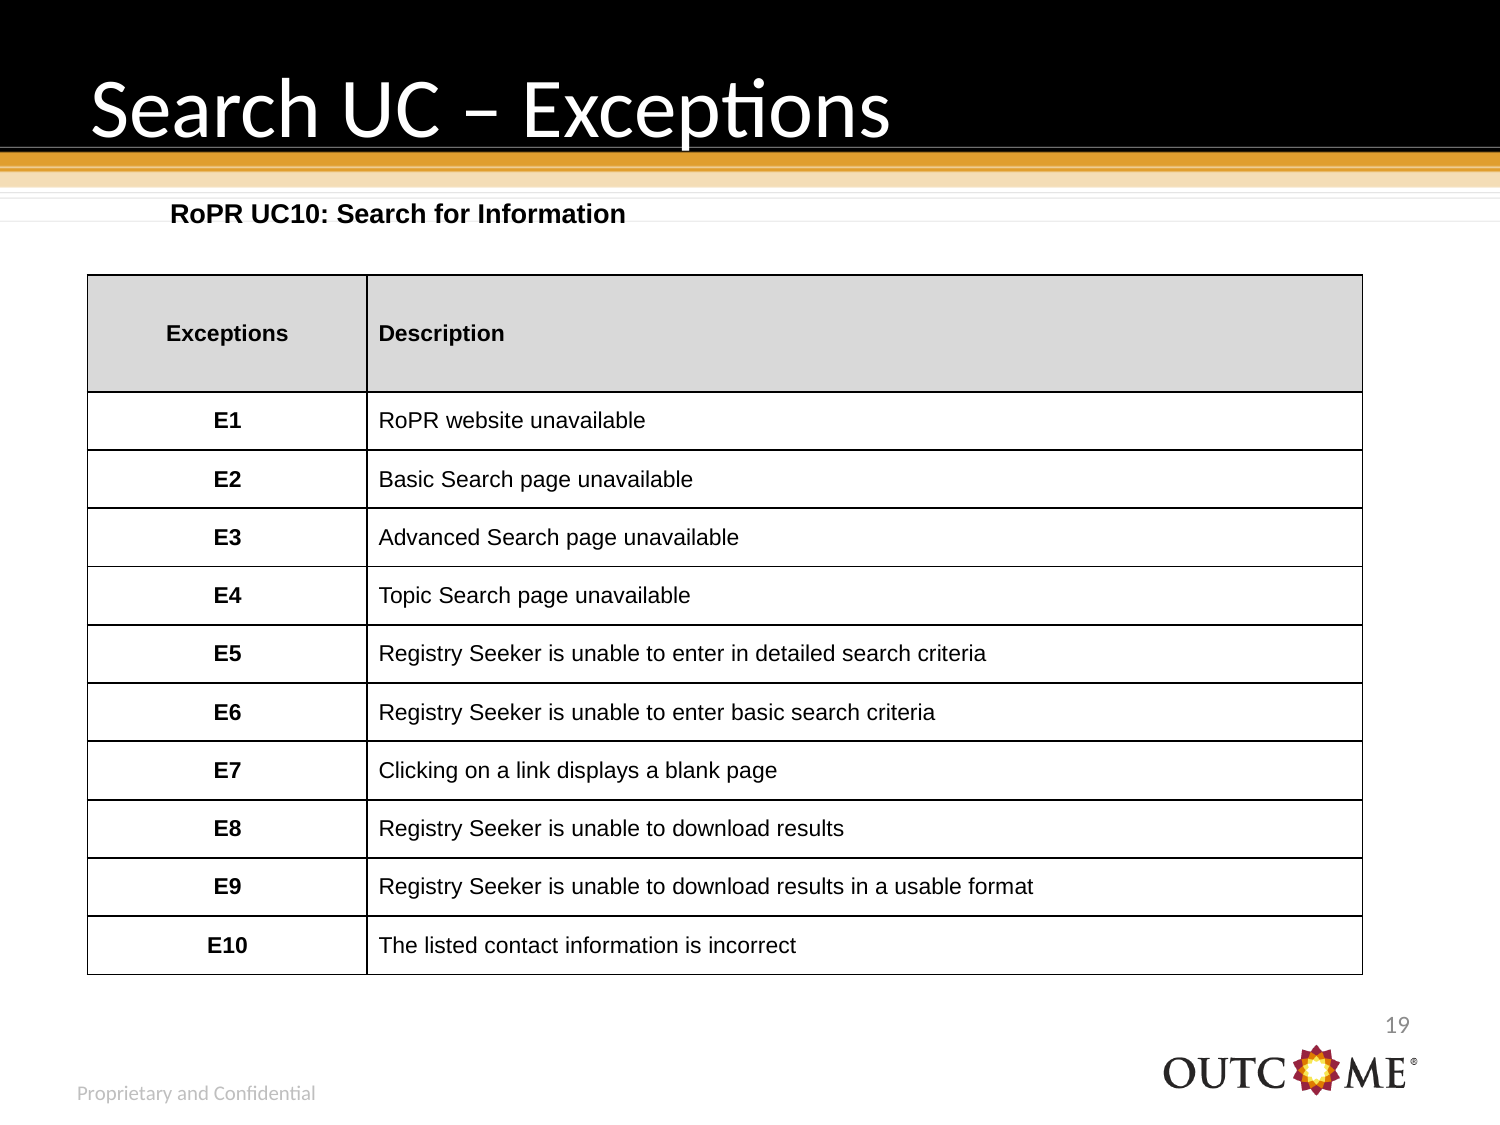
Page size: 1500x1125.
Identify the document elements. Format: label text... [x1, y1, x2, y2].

picture [0, 0, 1500, 223]
table_cell E9 [88, 859, 366, 915]
table_cell E4 [88, 567, 366, 624]
table_header Exceptions [88, 276, 366, 391]
table_cell E7 [88, 742, 366, 799]
table_cell The listed contact information is incorrect [368, 917, 1362, 974]
title Search UC – Exceptions [75, 45, 1425, 163]
table_cell Registry Seeker is unable to enter in detailed search criteria [368, 626, 1362, 682]
table_header Description [368, 276, 1362, 391]
table_cell Topic Search page unavailable [368, 567, 1362, 624]
table_cell E10 [88, 917, 366, 974]
table_cell E2 [88, 451, 366, 507]
table_cell Registry Seeker is unable to download results [368, 801, 1362, 857]
table_cell E3 [88, 509, 366, 566]
table_cell E5 [88, 626, 366, 682]
table_cell Basic Search page unavailable [368, 451, 1362, 507]
table_cell E8 [88, 801, 366, 857]
picture [1163, 1048, 1418, 1096]
table_cell Clicking on a link displays a blank page [368, 742, 1362, 799]
table_cell E1 [88, 393, 366, 449]
slide_number 18 [1074, 999, 1425, 1048]
text_box RoPR UC10: Search for Information [87, 175, 1425, 274]
table_cell Registry Seeker is unable to enter basic search criteria [368, 684, 1362, 740]
table_cell E6 [88, 684, 366, 740]
table_cell Advanced Search page unavailable [368, 509, 1362, 566]
table_cell Registry Seeker is unable to download results in a usable format [368, 859, 1362, 915]
table_cell RoPR website unavailable [368, 393, 1362, 449]
